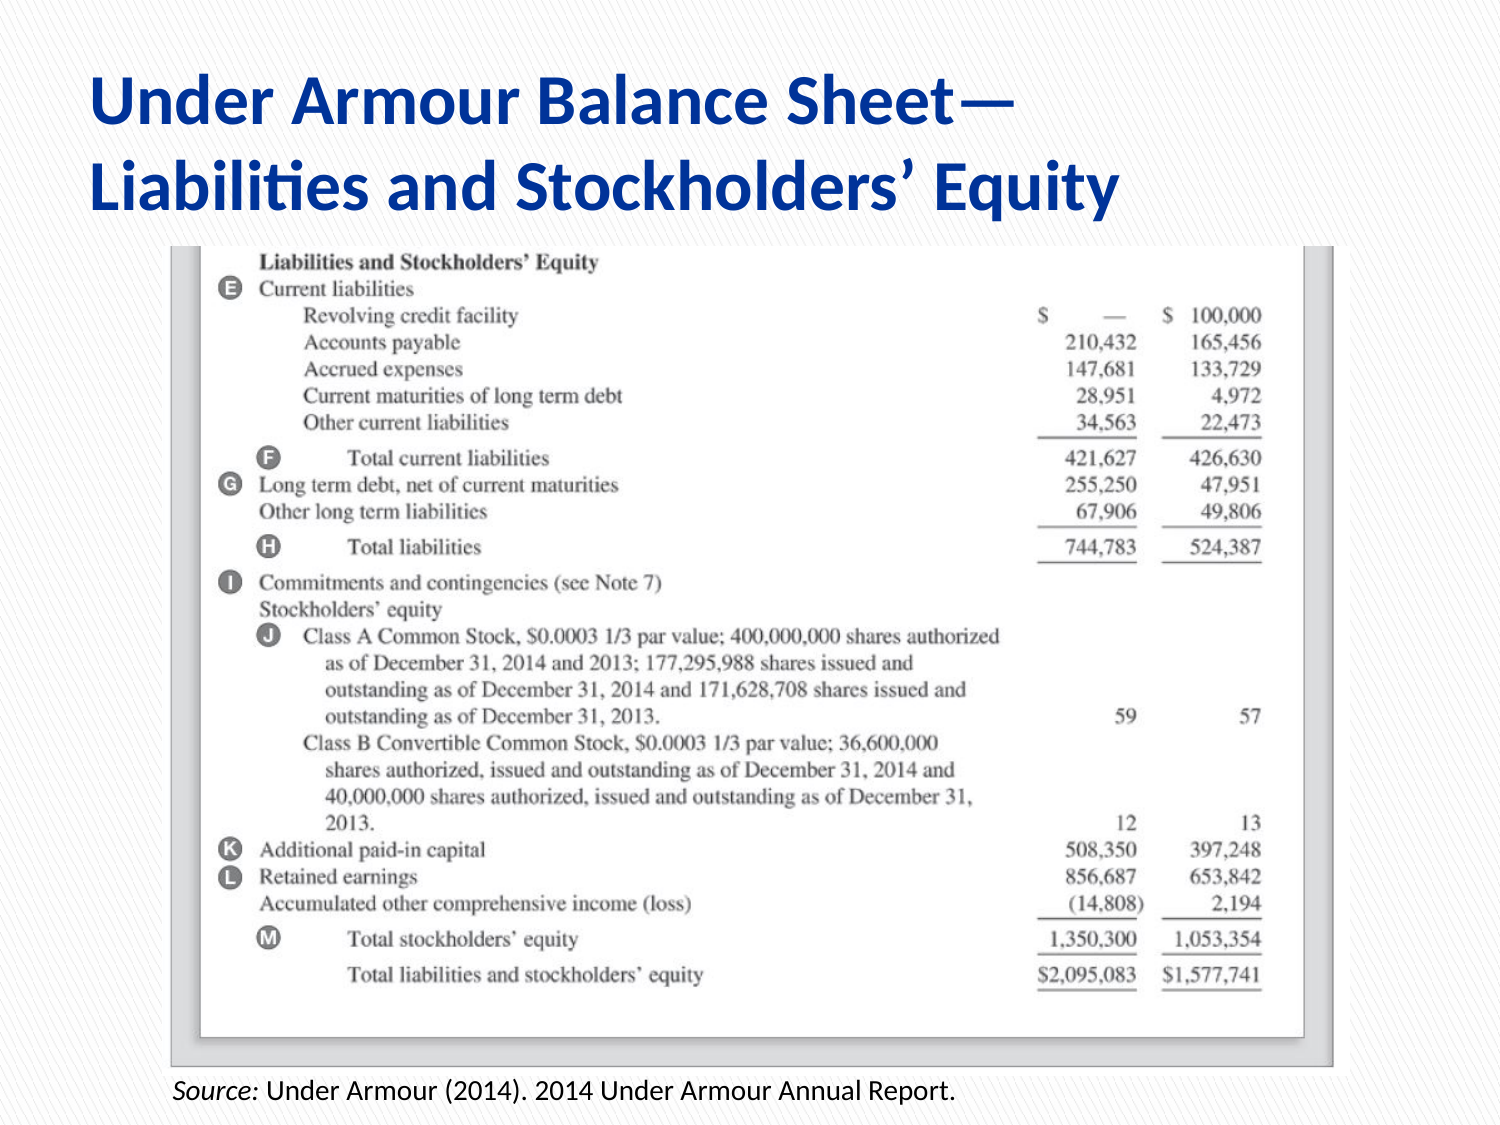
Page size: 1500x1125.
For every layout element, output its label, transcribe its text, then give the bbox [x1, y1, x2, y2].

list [162, 245, 1351, 1076]
text_box Source: Under Armour (2014). 2014 Under Armour Annual Report. [157, 1082, 1196, 1114]
title Under Armour Balance Sheet— Liabilities and Stockholders’ Equity [75, 45, 1425, 233]
